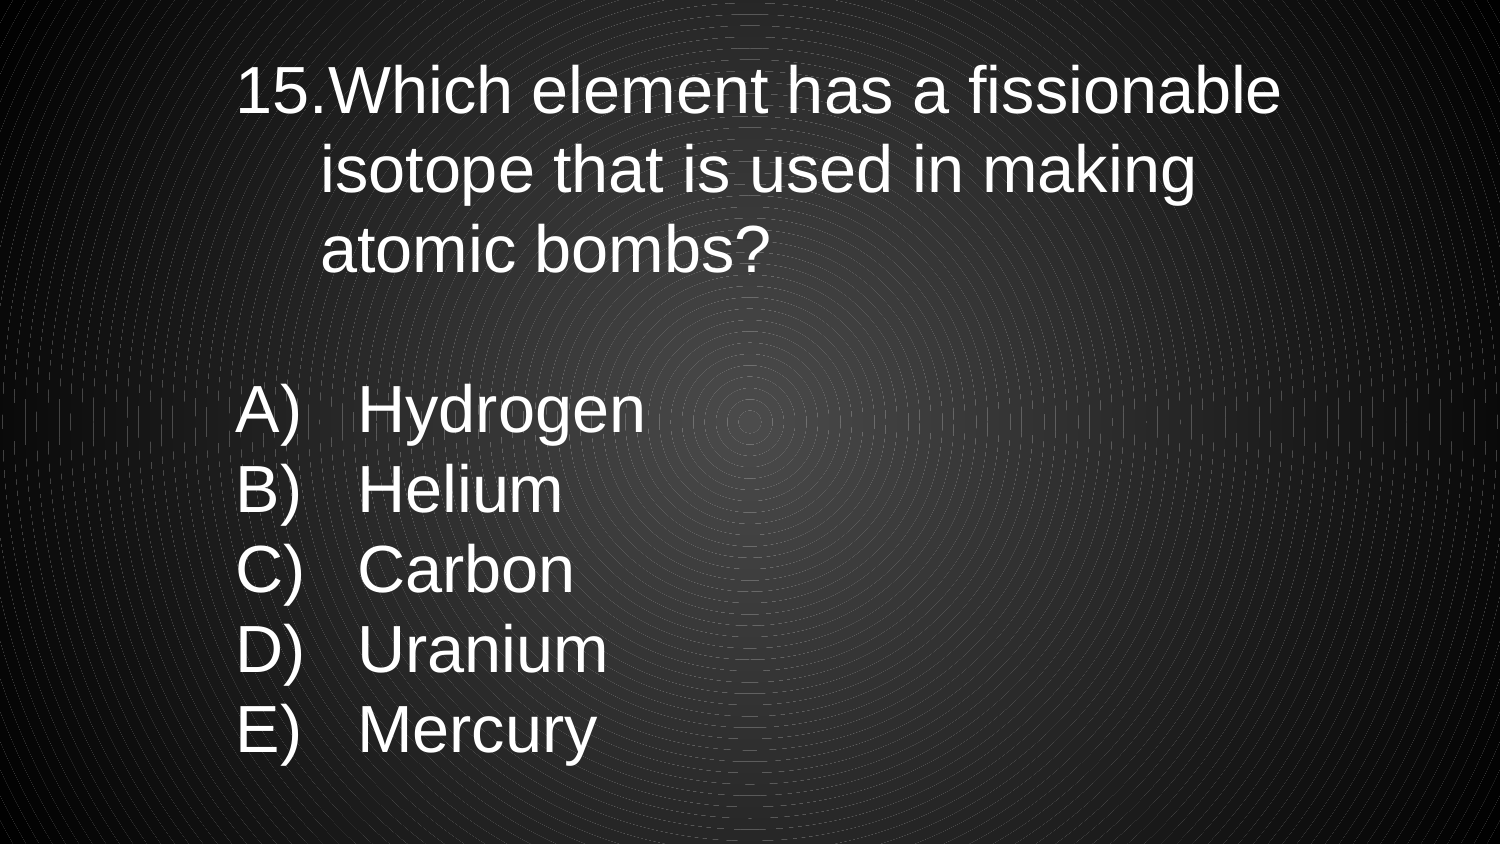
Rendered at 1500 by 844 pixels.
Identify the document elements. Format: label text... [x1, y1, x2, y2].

list Which element has a fissionable isotope that is used in making atomic bombs? Hydrogen Helium Carbon Uranium Mercury [220, 31, 1308, 807]
